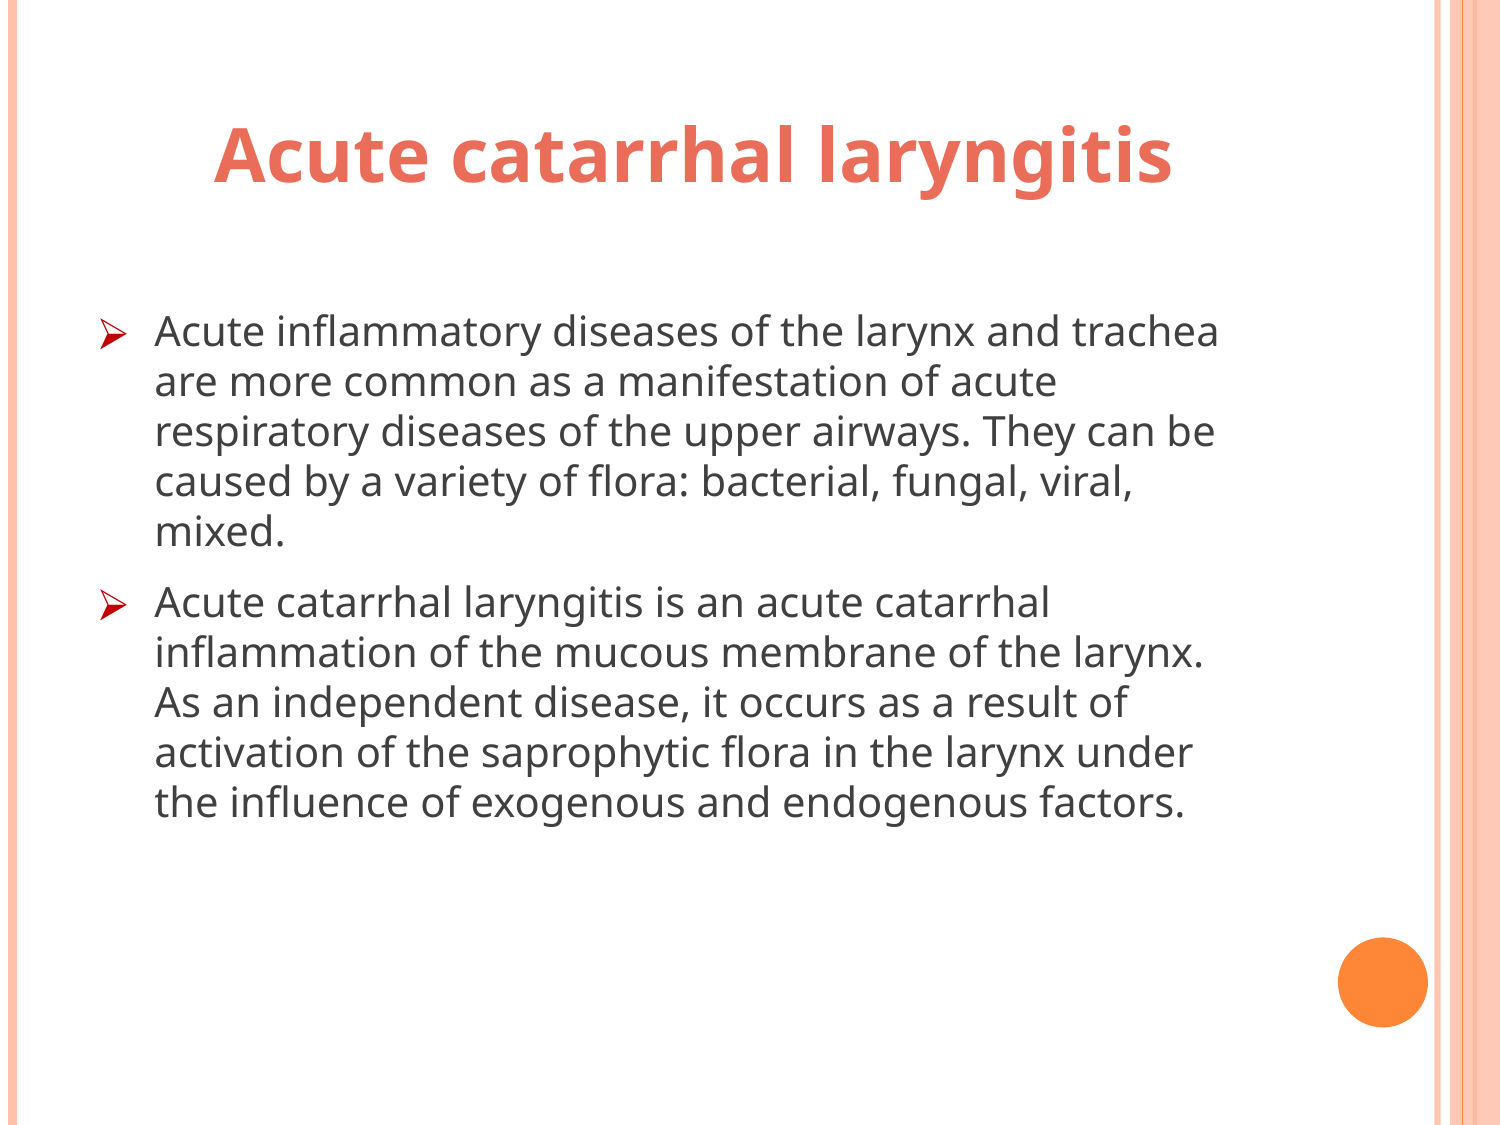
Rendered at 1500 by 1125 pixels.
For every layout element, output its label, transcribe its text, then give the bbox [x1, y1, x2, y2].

text_box Acute catarrhal laryngitis [83, 99, 1306, 291]
text_box Acute inflammatory diseases of the larynx and trachea are more common as a manifestation of acute respiratory diseases of the upper airways. They can be caused by a variety of flora: bacterial, fungal, viral, mixed. Acute catarrhal laryngitis is an acute catarrhal inflammation of the mucous membrane of the larynx. As an independent disease, it occurs as a result of activation of the saprophytic flora in the larynx under the influence of exogenous and endogenous factors. [83, 297, 1270, 934]
